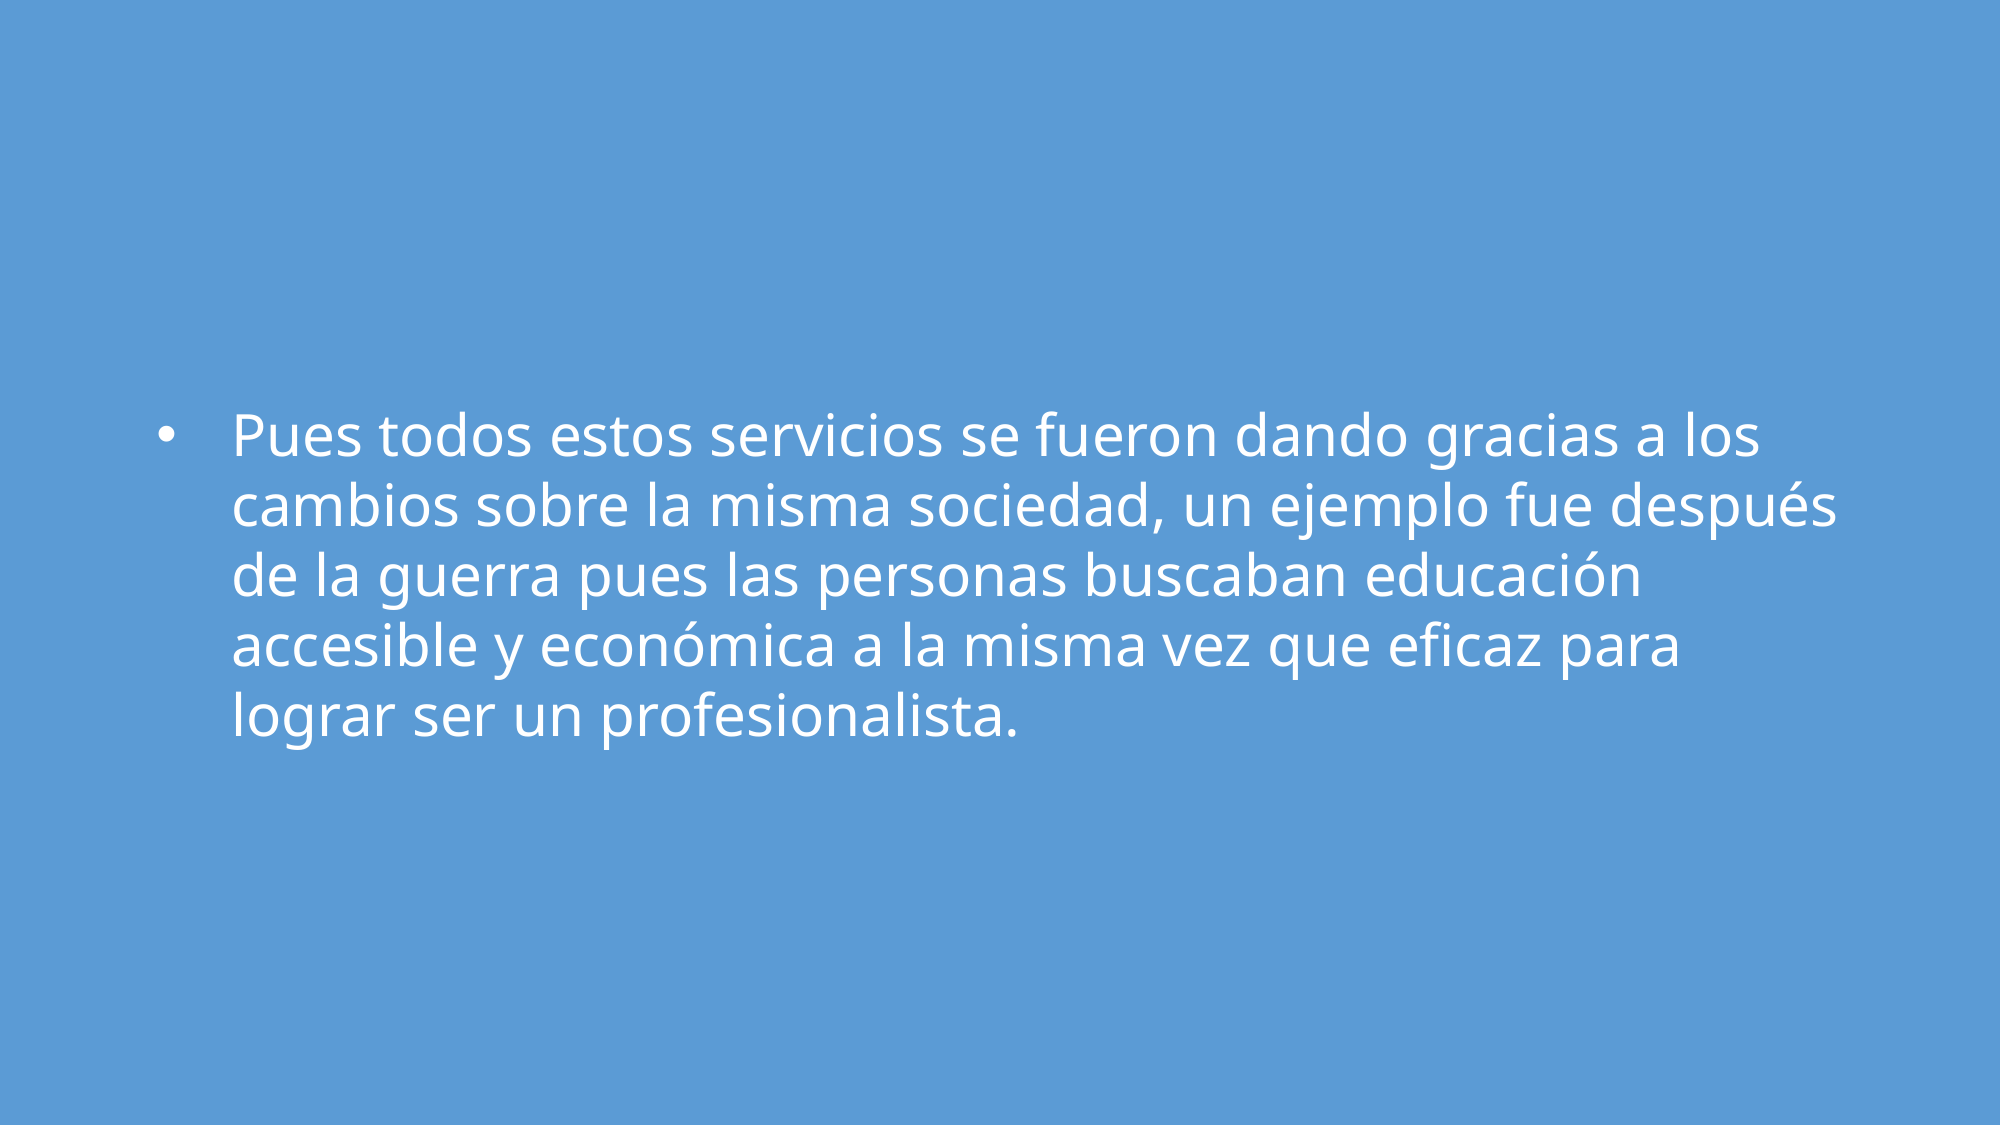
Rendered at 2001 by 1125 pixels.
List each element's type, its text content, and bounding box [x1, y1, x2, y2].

text_box Pues todos estos servicios se fueron dando gracias a los cambios sobre la misma sociedad, un ejemplo fue después de la guerra pues las personas buscaban educación accesible y económica a la misma vez que eficaz para lograr ser un profesionalista. [141, 390, 1862, 756]
